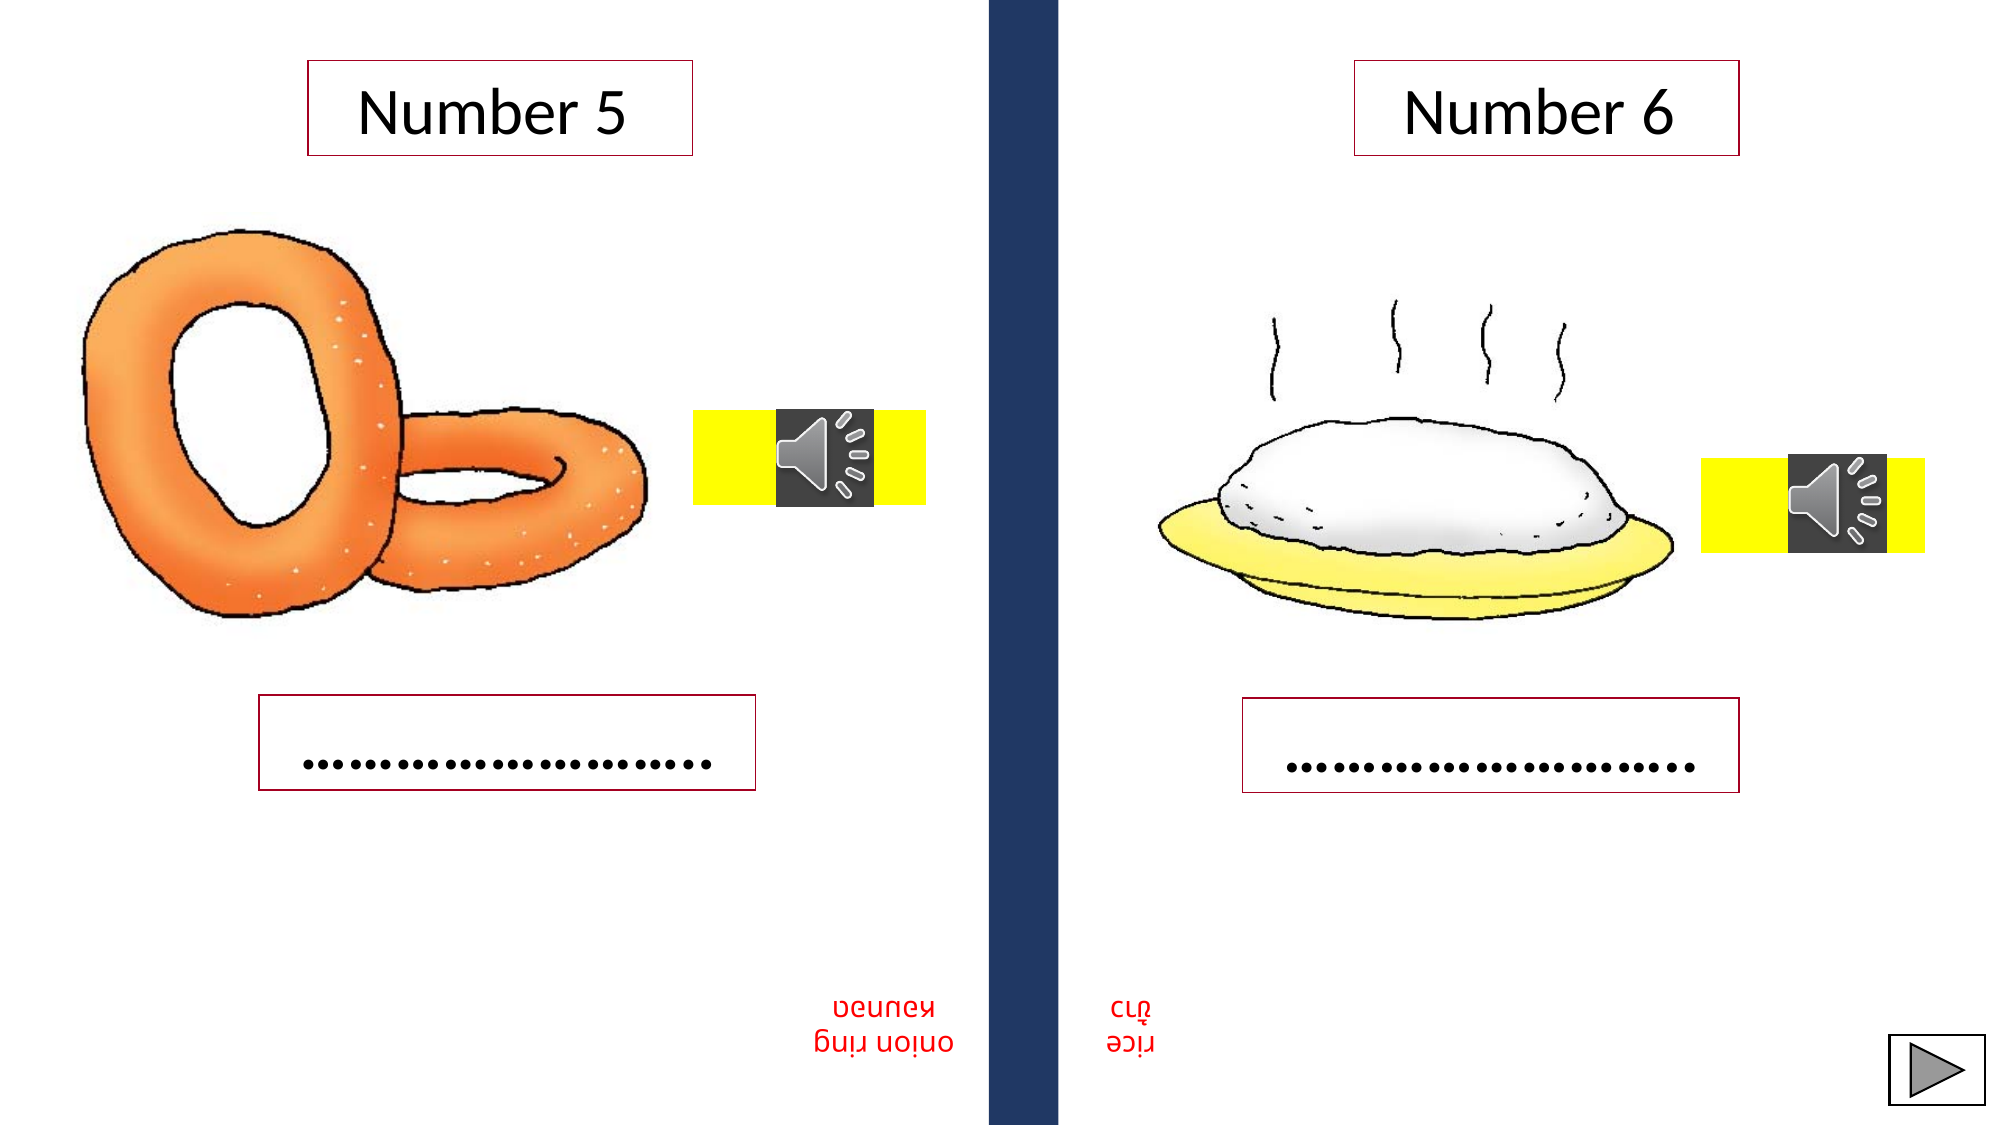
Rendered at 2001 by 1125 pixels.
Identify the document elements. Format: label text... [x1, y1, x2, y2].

text_box …………………….. [259, 695, 756, 790]
table_header [693, 410, 775, 505]
text_box …………………….. [1242, 697, 1739, 793]
picture [1787, 453, 1888, 554]
text_box rice ข้าว [1089, 987, 1172, 1073]
table_header [1888, 458, 1925, 553]
text_box [988, 0, 1059, 1125]
text_box [1888, 1034, 1986, 1106]
text_box Number 6 [1354, 60, 1739, 156]
picture [775, 407, 876, 508]
picture [1121, 276, 1701, 654]
text_box onion ring หอมทอด [794, 987, 974, 1073]
text_box Number 5 [308, 60, 693, 156]
table_header [876, 410, 926, 505]
table_header [1701, 458, 1787, 553]
picture [52, 212, 681, 653]
